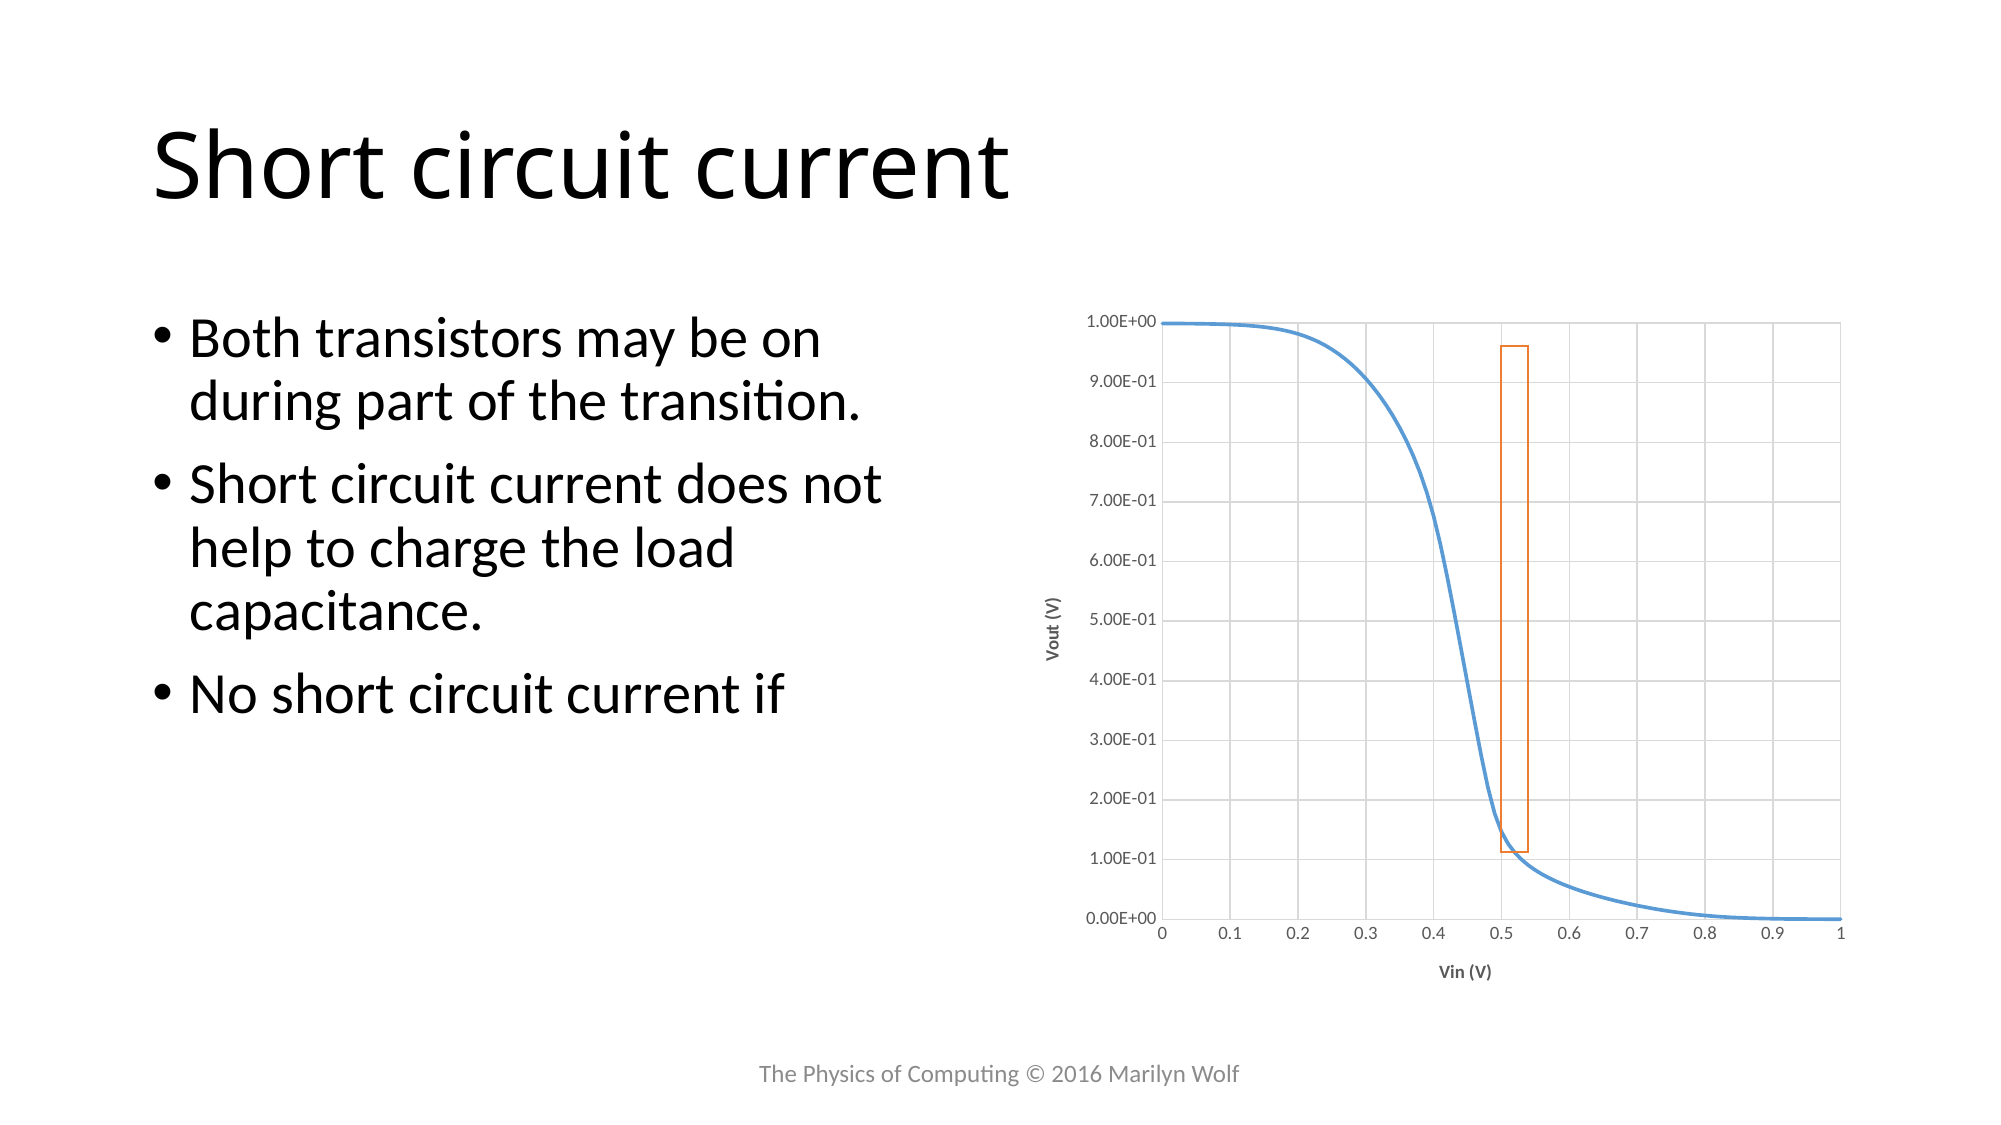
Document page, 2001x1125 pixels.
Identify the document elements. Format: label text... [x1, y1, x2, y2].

title Short circuit current [137, 59, 1863, 278]
footer The Physics of Computing © 2016 Marilyn Wolf [662, 1042, 1338, 1103]
chart [1012, 299, 1863, 1014]
